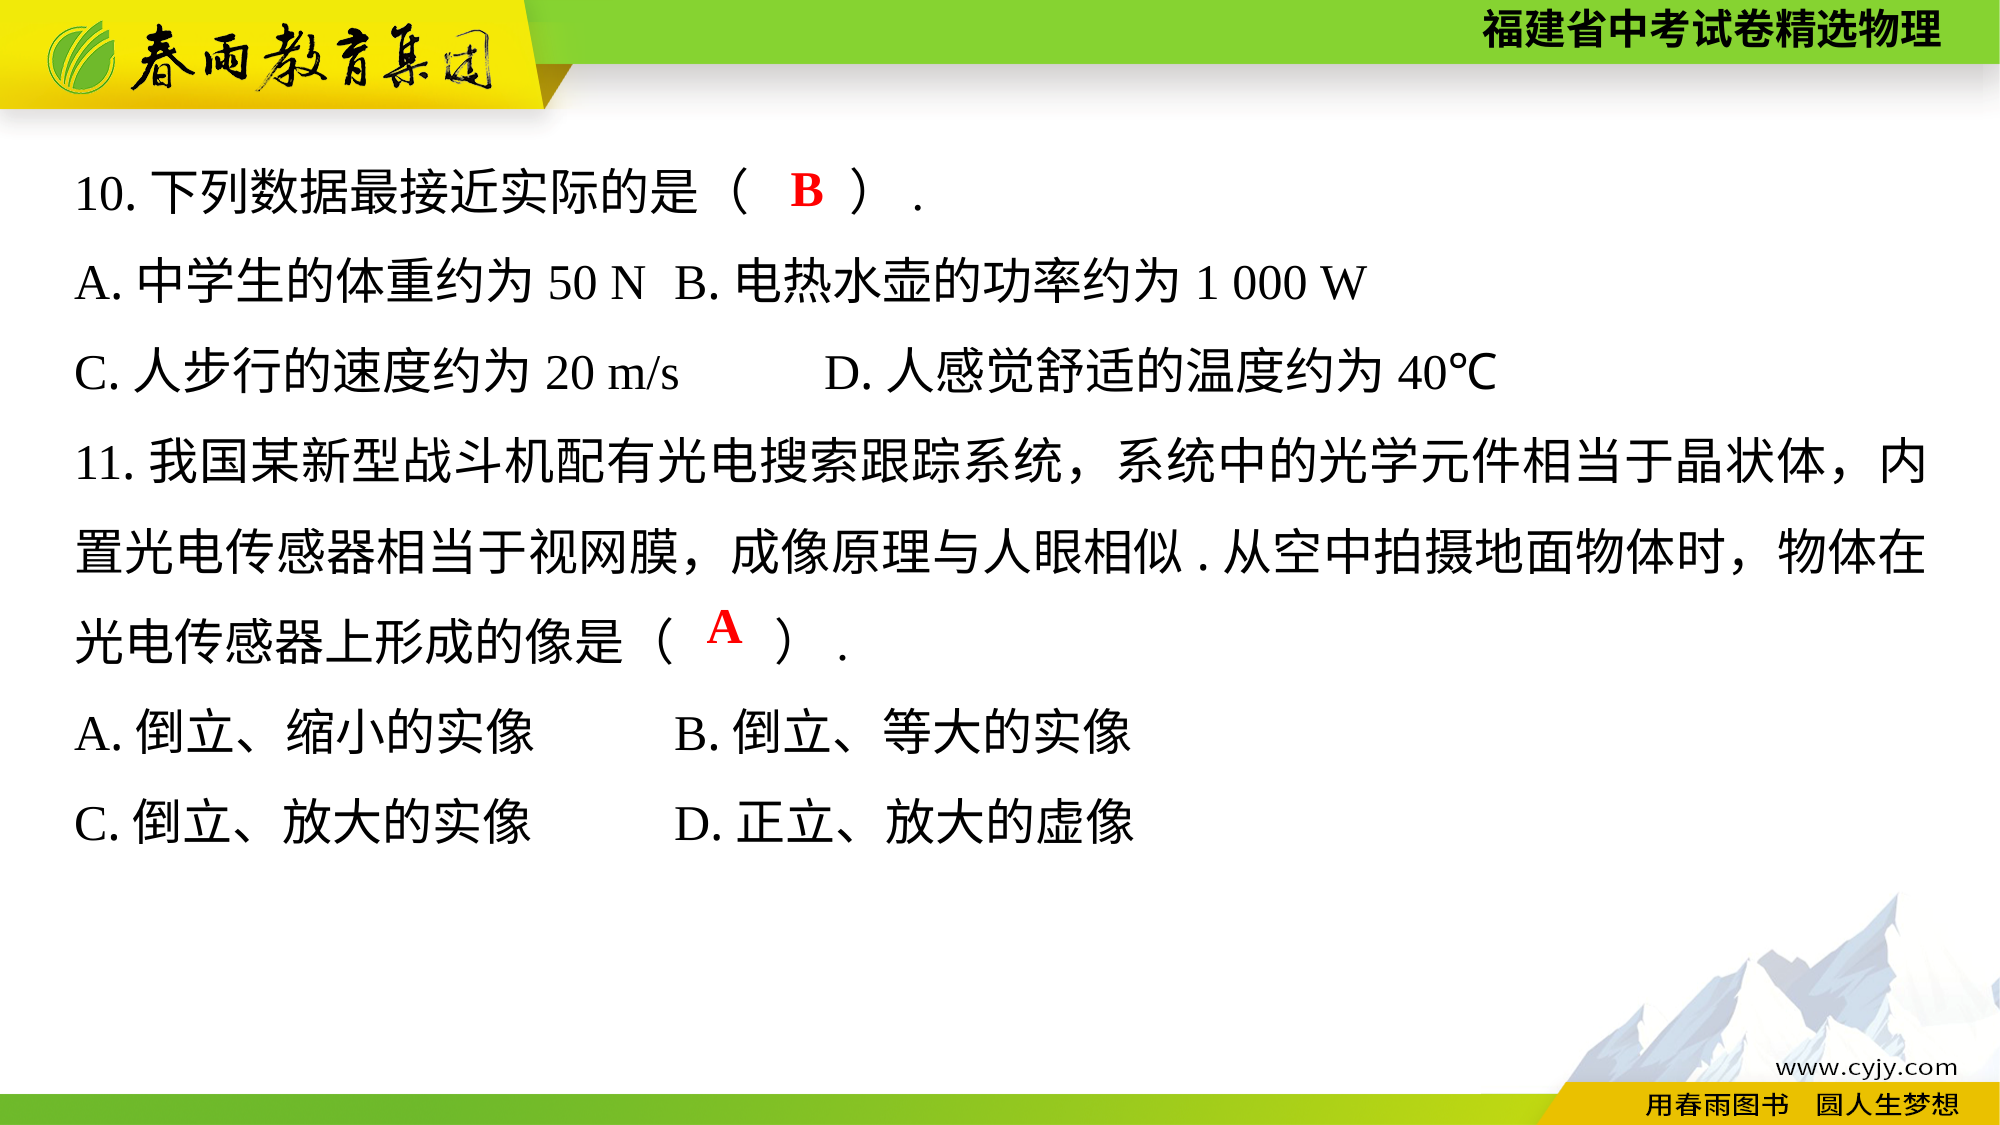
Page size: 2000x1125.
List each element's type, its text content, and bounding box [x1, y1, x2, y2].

picture [0, 0, 2000, 1125]
text_box B [775, 148, 839, 224]
text_box A [691, 586, 758, 661]
list 10.下列数据最接近实际的是（ ）. A.中学生的体重约为50 N B.电热水壶的功率约为1 000 W C.人步行的速度约为20 m/s D.人感觉舒适的温度约为40℃ 11.我国某新型战斗机配有光电搜索跟踪系统，系统中的光学元件相当于晶状体，内置光电传感器相当于视网膜，成像原理与人眼相似.从空中拍摄地面物体时，物体在光电传感器上形成的像是（ ）. A.倒立、缩小的实像 B.倒立、等大的实像 C.倒立、放大的实像 D.正立、放大的虚像 [59, 122, 1944, 865]
